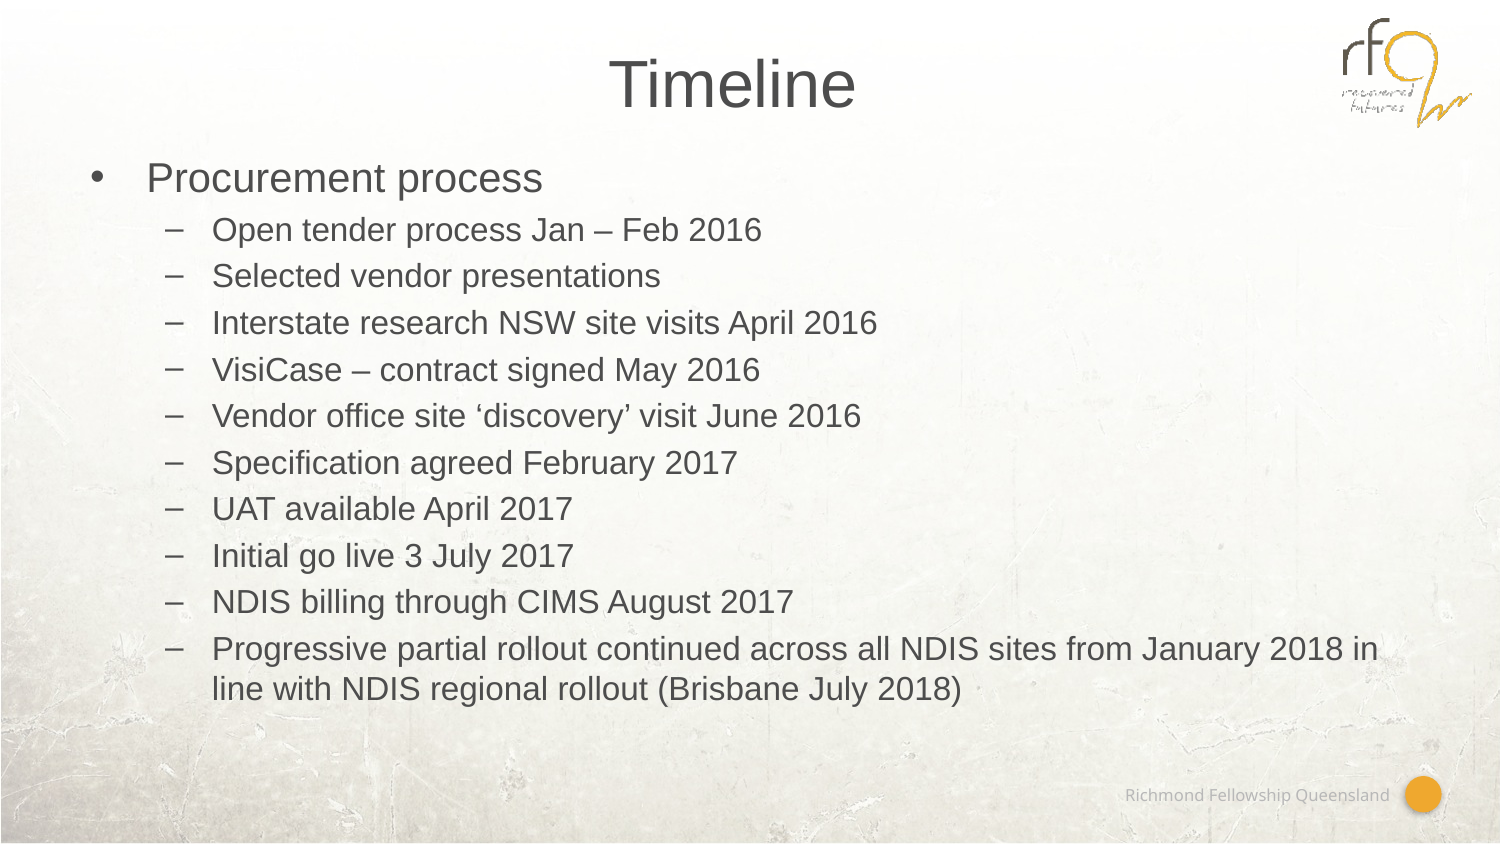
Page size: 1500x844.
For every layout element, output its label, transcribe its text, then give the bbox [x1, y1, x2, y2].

list Procurement process Open tender process Jan – Feb 2016 Selected vendor presentations Interstate research NSW site visits April 2016 VisiCase – contract signed May 2016 Vendor office site ‘discovery’ visit June 2016 Specification agreed February 2017 UAT available April 2017 Initial go live 3 July 2017 NDIS billing through CIMS August 2017 Progressive partial rollout continued across all NDIS sites from January 2018 in line with NDIS regional rollout (Brisbane July 2018) [74, 143, 1426, 754]
title Timeline [264, 33, 1202, 132]
picture [0, 0, 1500, 844]
